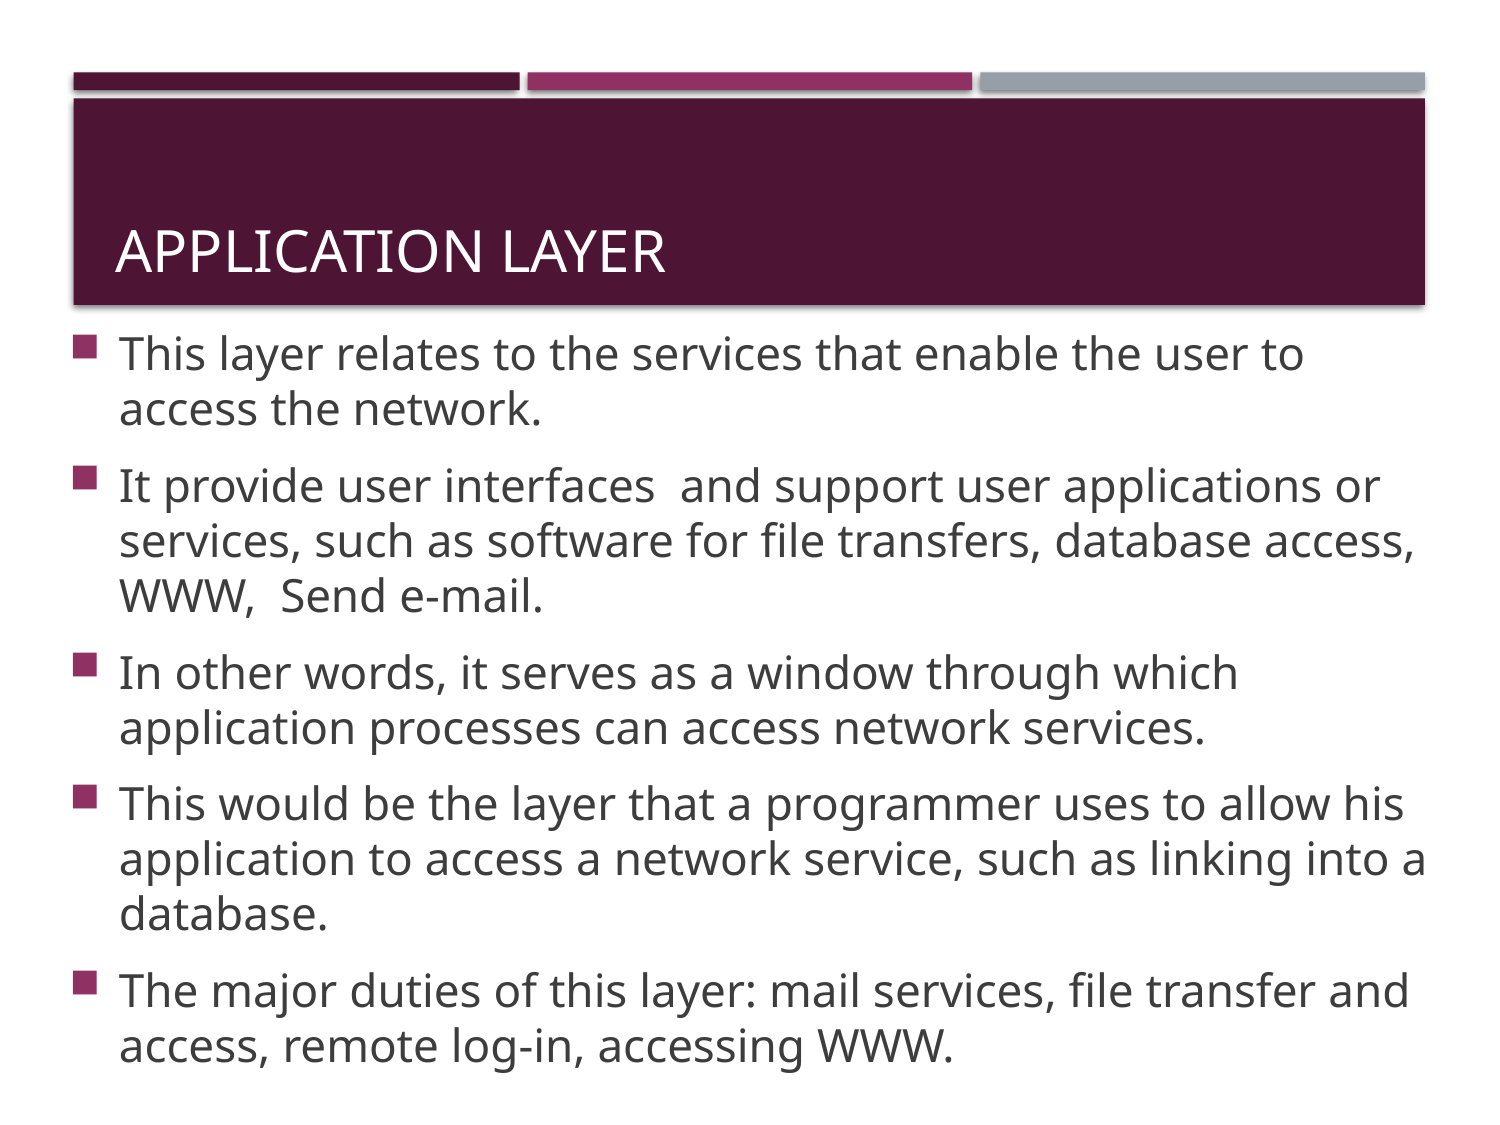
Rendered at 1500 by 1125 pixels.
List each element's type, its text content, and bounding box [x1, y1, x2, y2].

title Application Layer [100, 113, 1411, 292]
list This layer relates to the services that enable the user to access the network. It provide user interfaces and support user applications or services, such as software for file transfers, database access, WWW, Send e-mail. In other words, it serves as a window through which application processes can access network services. This would be the layer that a programmer uses to allow his application to access a network service, such as linking into a database. The major duties of this layer: mail services, file transfer and access, remote log-in, accessing WWW. [53, 349, 1471, 1047]
